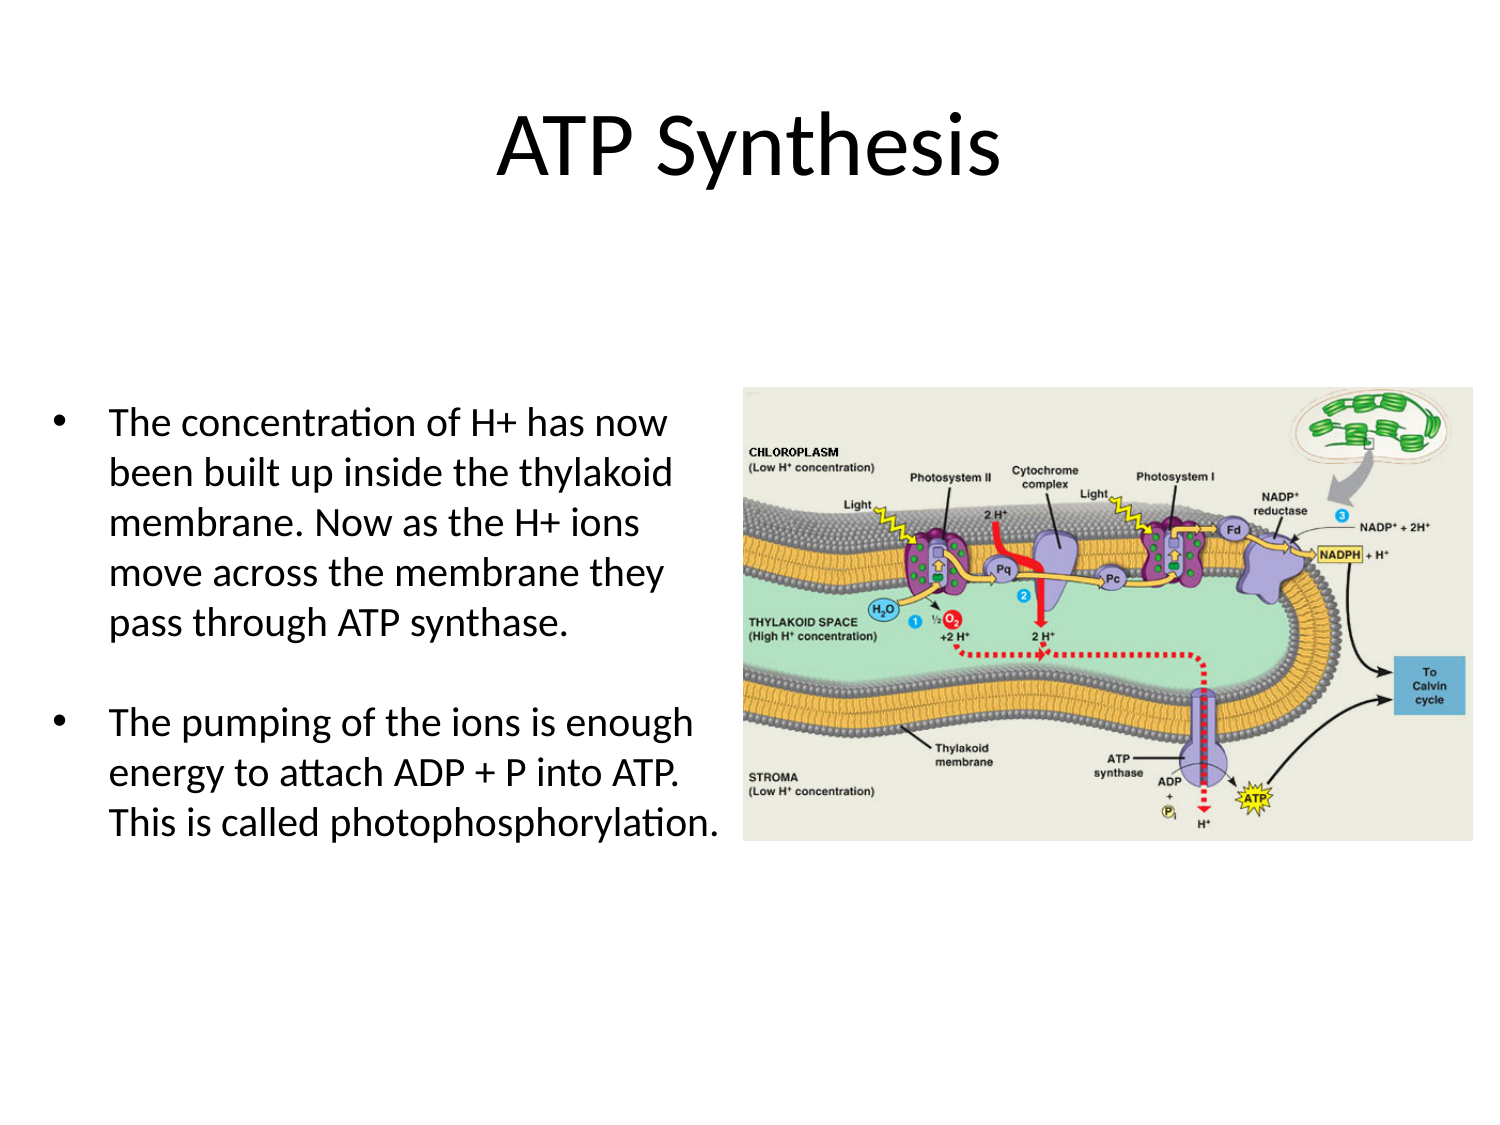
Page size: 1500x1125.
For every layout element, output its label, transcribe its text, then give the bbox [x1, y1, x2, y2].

text_box The concentration of H+ has now been built up inside the thylakoid membrane. Now as the H+ ions move across the membrane they pass through ATP synthase. The pumping of the ions is enough energy to attach ADP + P into ATP. This is called photophosphorylation. [37, 387, 744, 853]
title ATP Synthesis [75, 45, 1425, 233]
picture [743, 387, 1473, 841]
